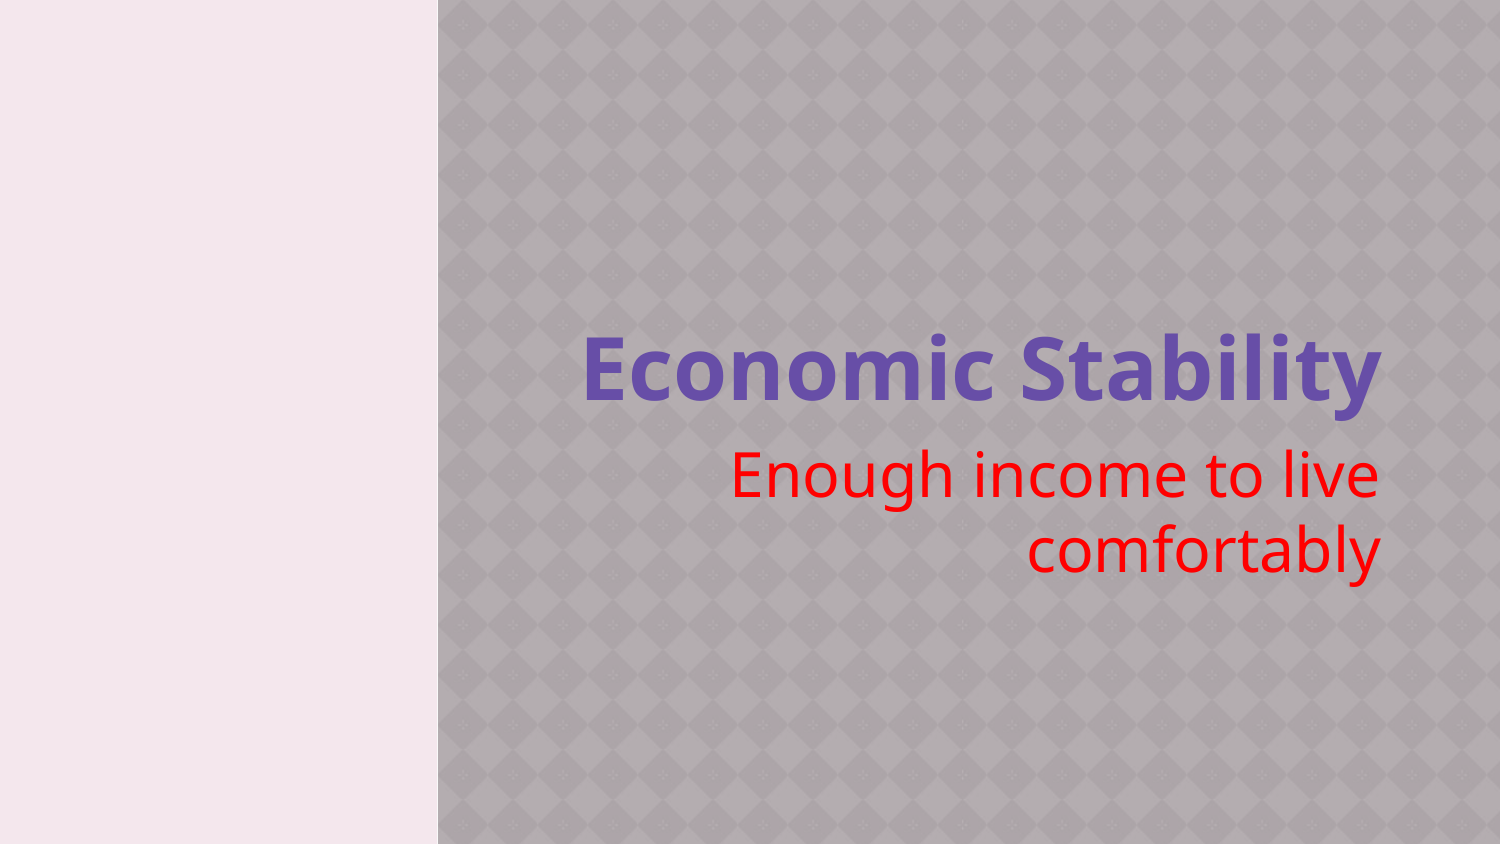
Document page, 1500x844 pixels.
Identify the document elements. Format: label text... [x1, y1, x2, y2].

subtitle Enough income to live comfortably [550, 435, 1390, 641]
title Economic Stability [552, 65, 1390, 419]
